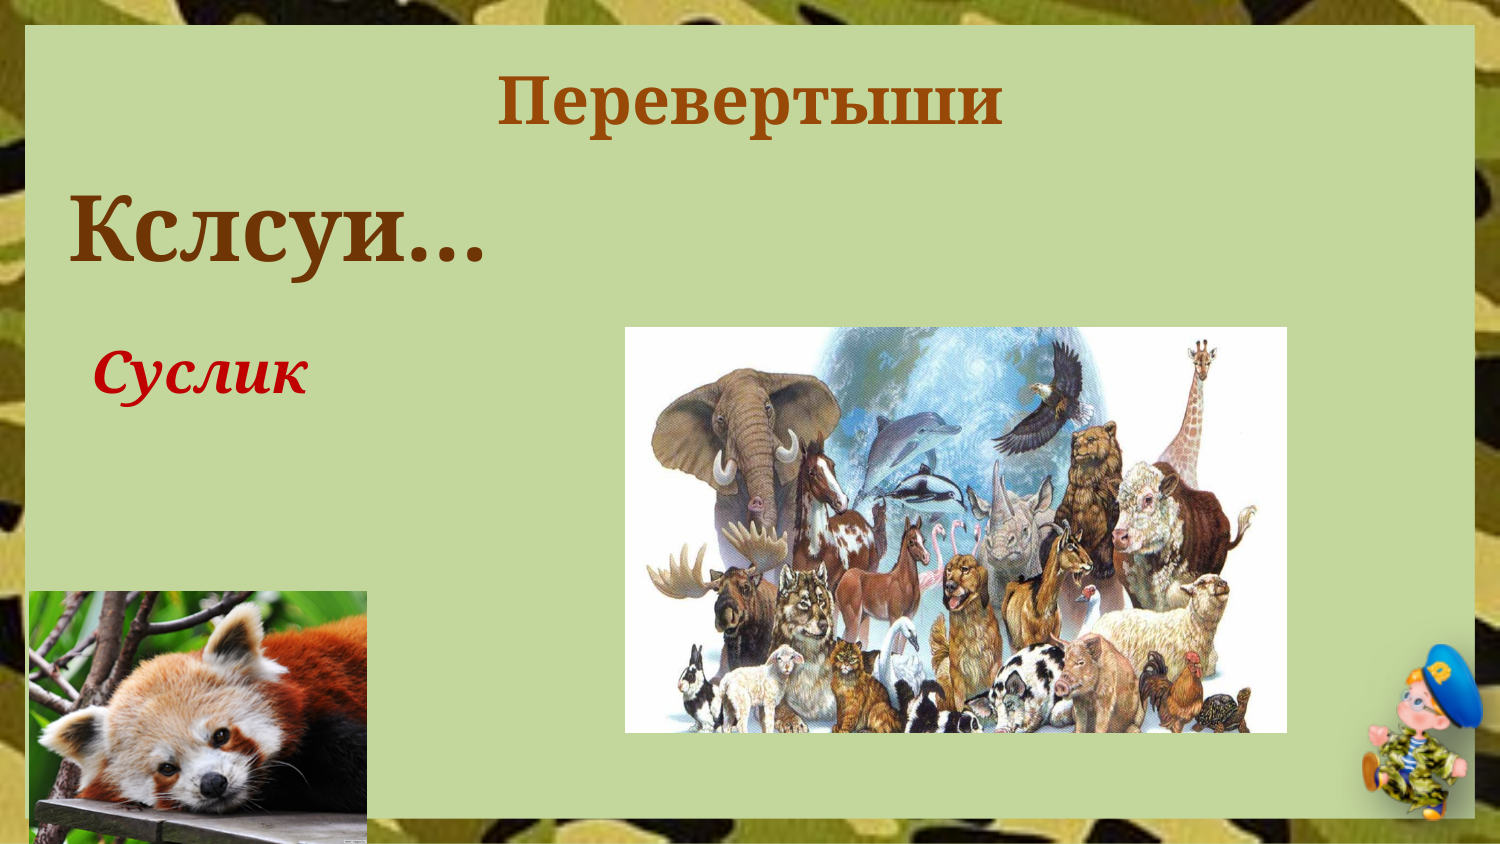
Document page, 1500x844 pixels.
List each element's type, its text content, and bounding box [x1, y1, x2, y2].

text_box Кслсуи… [53, 161, 939, 287]
picture [0, 0, 1500, 844]
text_box Суслик [76, 327, 621, 413]
text_box Перевертыши [301, 49, 1200, 145]
